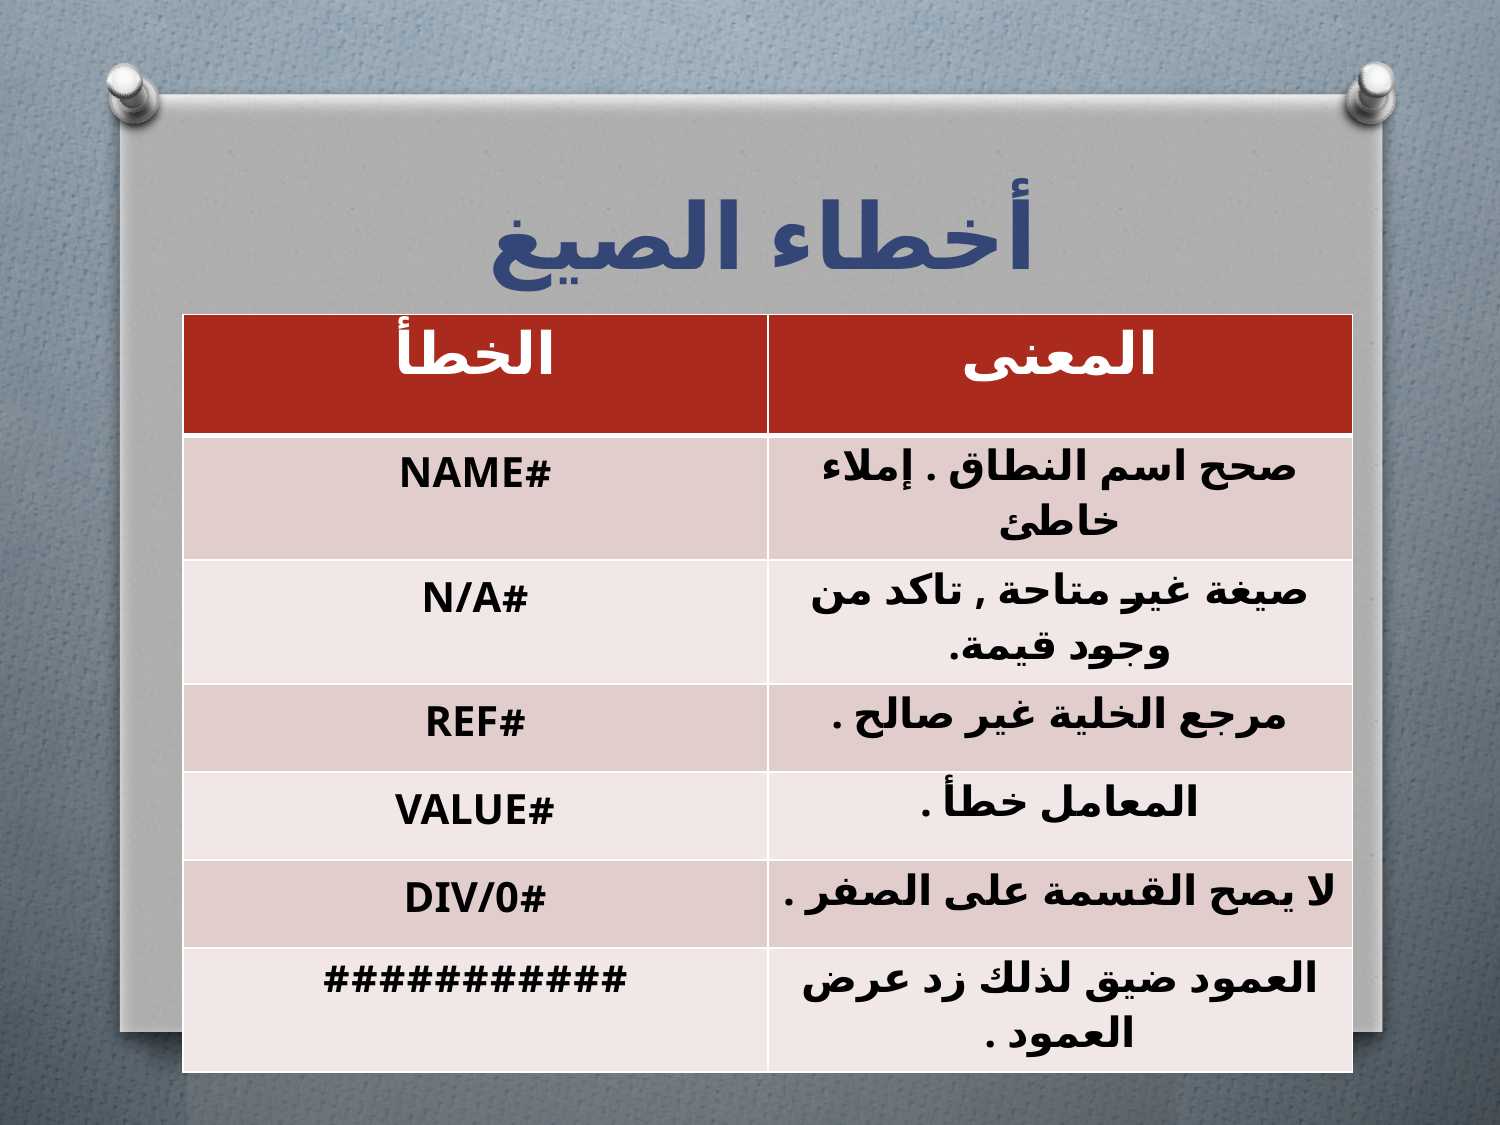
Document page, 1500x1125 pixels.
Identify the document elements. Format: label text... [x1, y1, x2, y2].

table_cell #N/A [184, 561, 767, 683]
table_cell المعامل خطأ . [769, 773, 1352, 859]
table_cell العمود ضيق لذلك زد عرض العمود . [769, 949, 1352, 1071]
table_cell #DIV/0 [184, 861, 767, 947]
table_cell #REF [184, 685, 767, 771]
table_cell صحح اسم النطاق . إملاء خاطئ [769, 438, 1352, 559]
table_cell مرجع الخلية غير صالح . [769, 685, 1352, 771]
table_cell #VALUE [184, 773, 767, 859]
table_header المعنى [769, 315, 1352, 433]
table_cell #NAME [184, 438, 767, 559]
title أخطاء الصيغ [179, 134, 1323, 332]
table_cell صيغة غير متاحة , تاكد من وجود قيمة. [769, 561, 1352, 683]
picture [1317, 35, 1439, 156]
table_header الخطأ [184, 315, 767, 433]
table_cell ########### [184, 949, 767, 1071]
table_cell لا يصح القسمة على الصفر . [769, 861, 1352, 947]
picture [75, 29, 198, 153]
